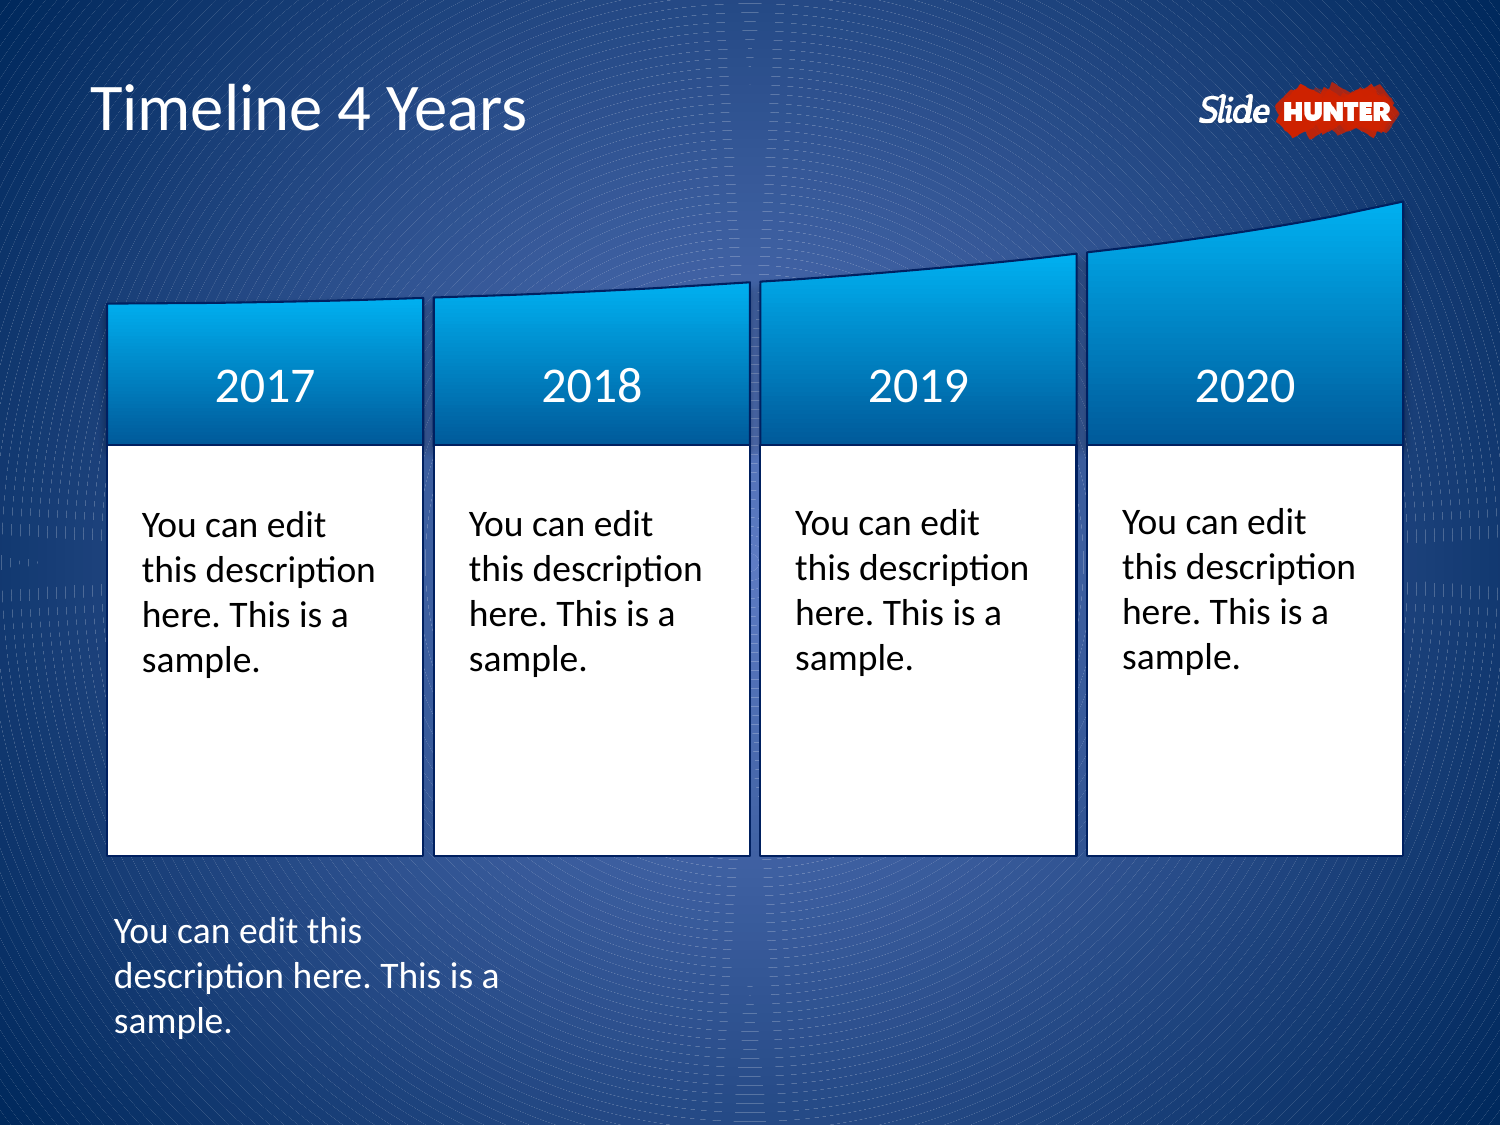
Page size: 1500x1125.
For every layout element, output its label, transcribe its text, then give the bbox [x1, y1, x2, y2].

text_box You can edit this description here. This is a sample. [780, 490, 1057, 810]
text_box 2019 [780, 345, 1057, 420]
title Timeline 4 Years [75, 46, 1425, 163]
picture [1198, 81, 1400, 141]
text_box 2018 [453, 345, 730, 420]
text_box You can edit this description here. This is a sample. [453, 491, 730, 811]
text_box 2017 [127, 345, 404, 420]
text_box [432, 443, 752, 859]
text_box [105, 443, 425, 859]
text_box You can edit this description here. This is a sample. [1107, 489, 1384, 809]
text_box [1085, 443, 1405, 859]
text_box You can edit this description here. This is a sample. [127, 492, 404, 812]
text_box You can edit this description here. This is a sample. [99, 898, 544, 1049]
text_box [104, 295, 426, 447]
text_box [1084, 199, 1406, 448]
text_box [431, 280, 753, 448]
text_box [758, 443, 1079, 859]
text_box [758, 251, 1079, 443]
text_box 2020 [1107, 345, 1384, 420]
